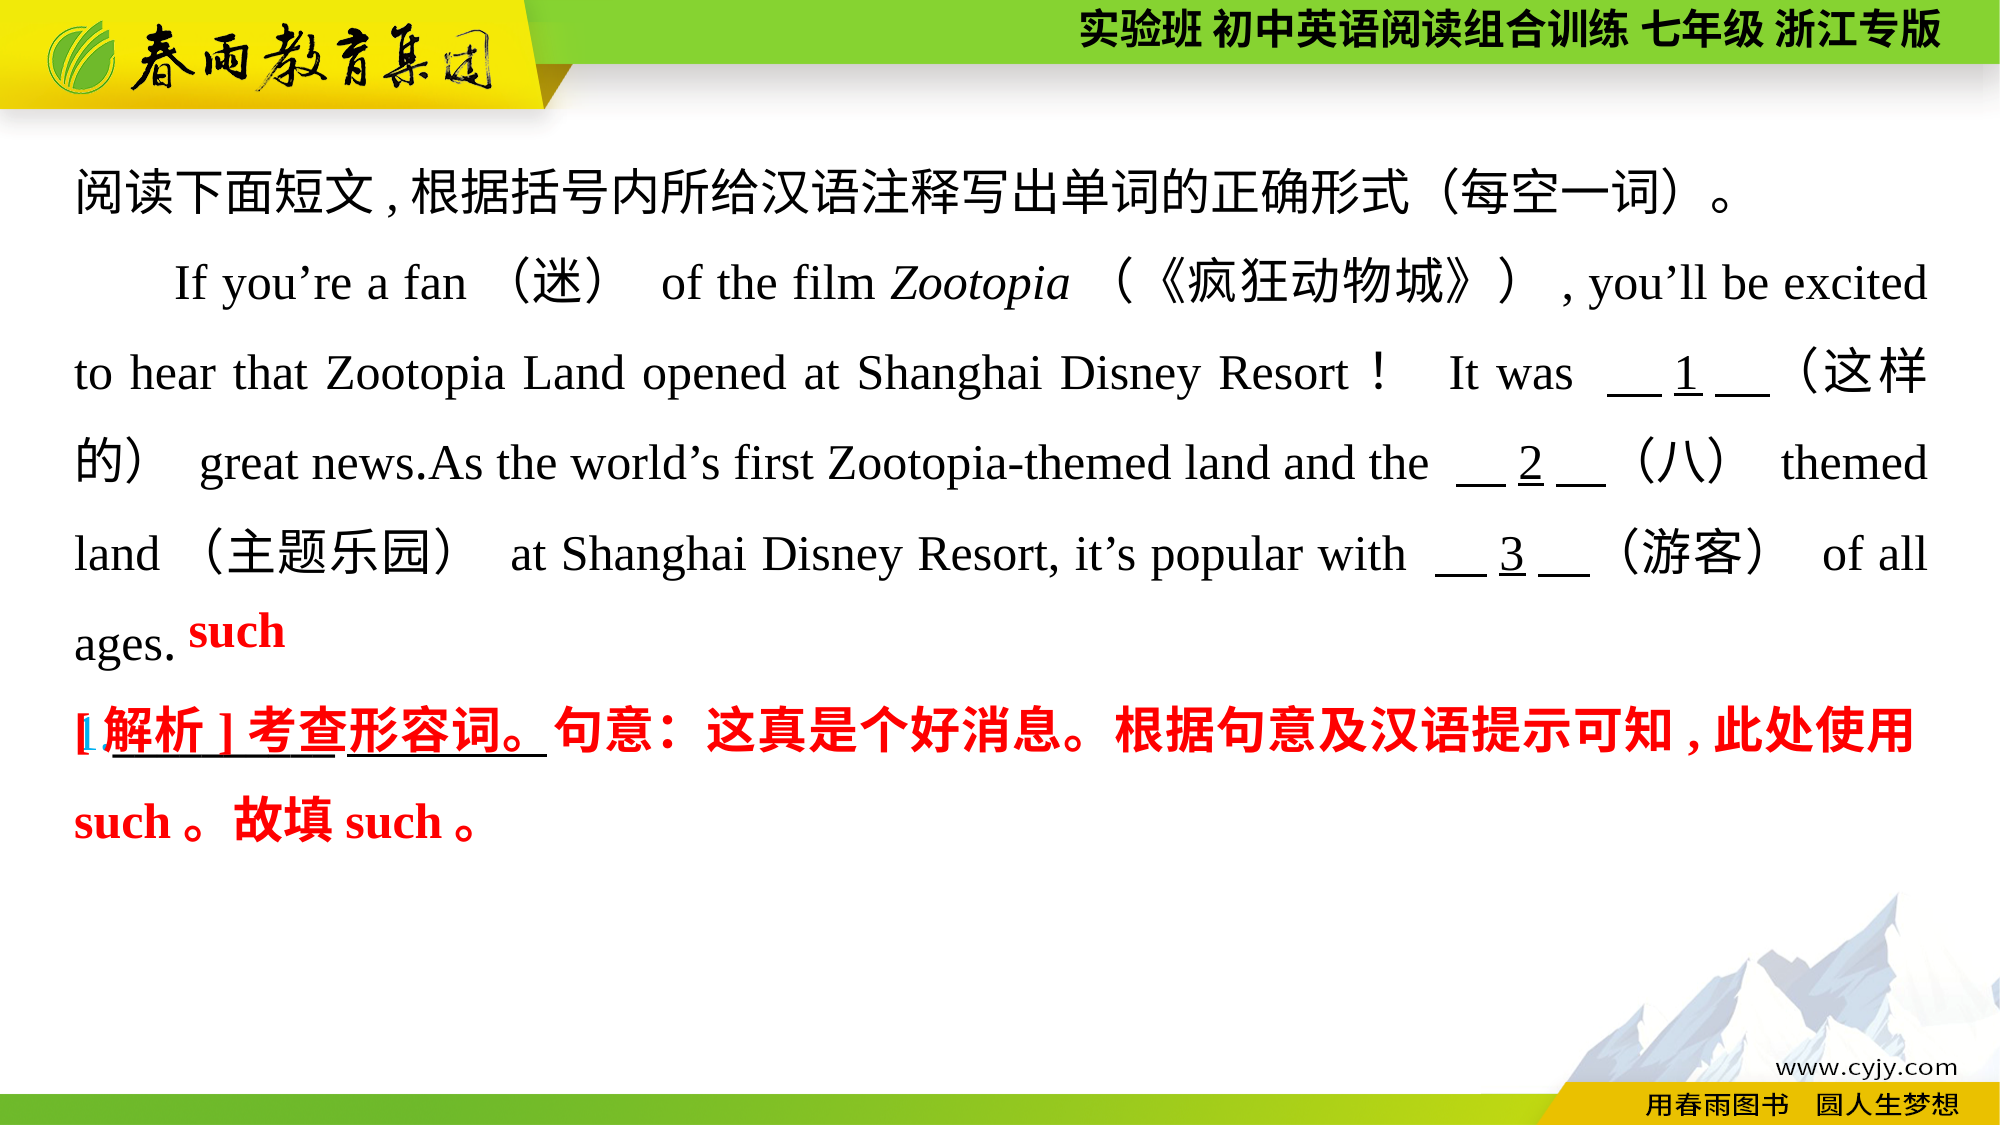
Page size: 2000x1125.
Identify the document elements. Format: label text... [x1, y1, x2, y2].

text_box [解析]考查形容词。句意：这真是个好消息。根据句意及汉语提示可知,此处使用such。故填such。 [59, 660, 1944, 856]
list 阅读下面短文,根据括号内所给汉语注释写出单词的正确形式（每空一词）。 If you’re a fan（迷） of the film Zootopia（《疯狂动物城》）, you’ll be excited to hear that Zootopia Land opened at Shanghai Disney Resort！ It was 1 （这样的） great news.As the world’s first Zootopia-themed land and the 2 （八） themed land（主题乐园） at Shanghai Disney Resort, it’s popular with 3 （游客） of all ages. 1.__________ [59, 122, 1944, 660]
picture [0, 0, 2000, 1125]
text_box such [173, 590, 301, 660]
